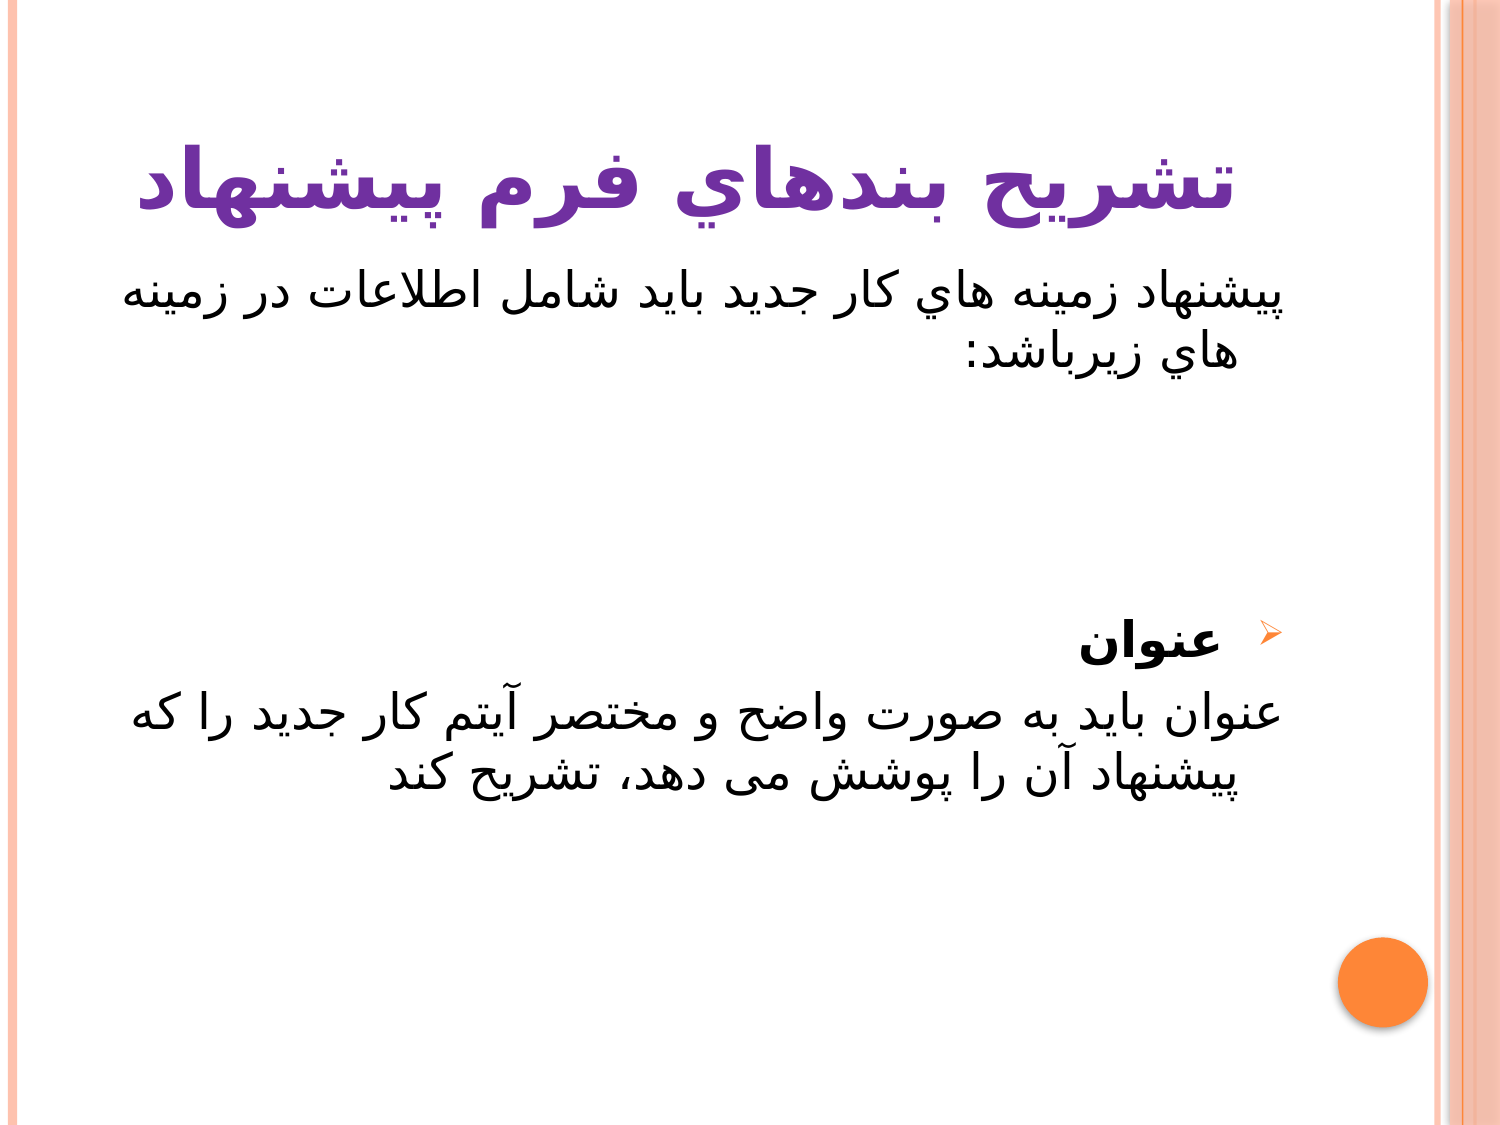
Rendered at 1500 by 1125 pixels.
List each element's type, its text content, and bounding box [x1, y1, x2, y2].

title تشریح بندهاي فرم پیشنهاد [75, 45, 1300, 233]
list پیشنهاد زمینه هاي کار جدید باید شامل اطلاعات در زمینه هاي زیرباشد: عنوان عنوان باید به صورت واضح و مختصر آیتم کار جدید را که پیشنهاد آن را پوشش می دهد، تشریح کند [75, 249, 1300, 1050]
